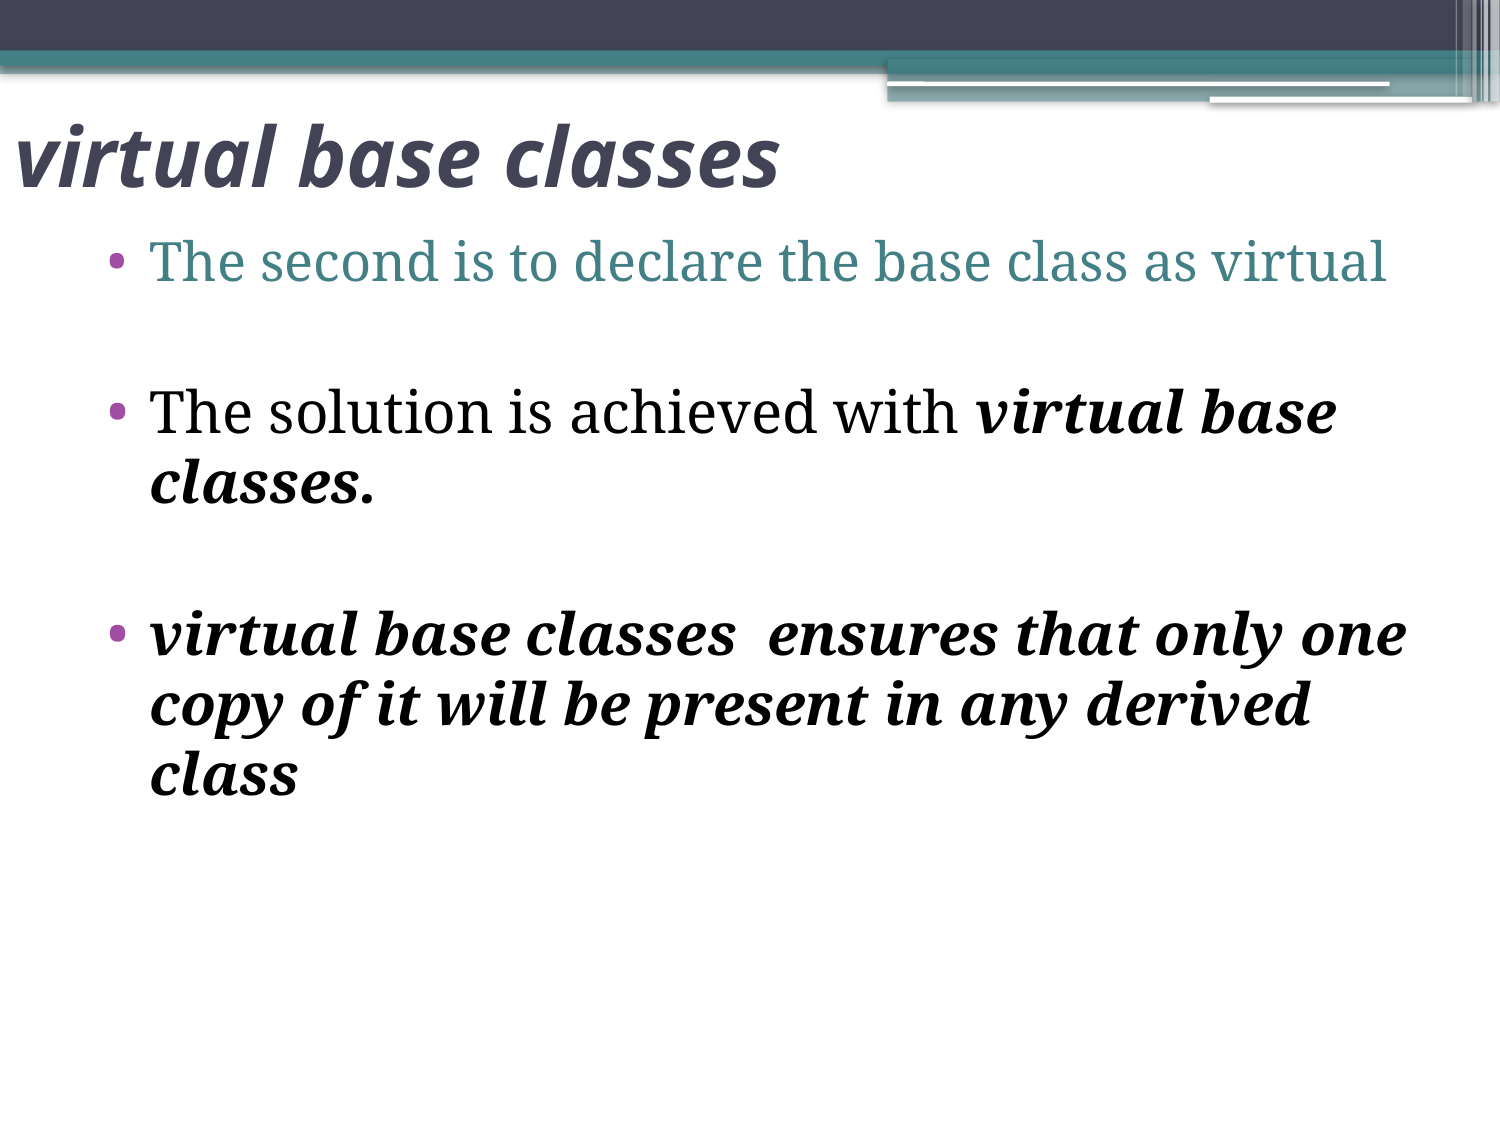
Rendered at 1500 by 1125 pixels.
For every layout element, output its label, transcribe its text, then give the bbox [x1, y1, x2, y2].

list The second is to declare the base class as virtual The solution is achieved with virtual base classes. virtual base classes ensures that only one copy of it will be present in any derived class [75, 219, 1425, 1079]
title virtual base classes [0, 66, 1350, 242]
